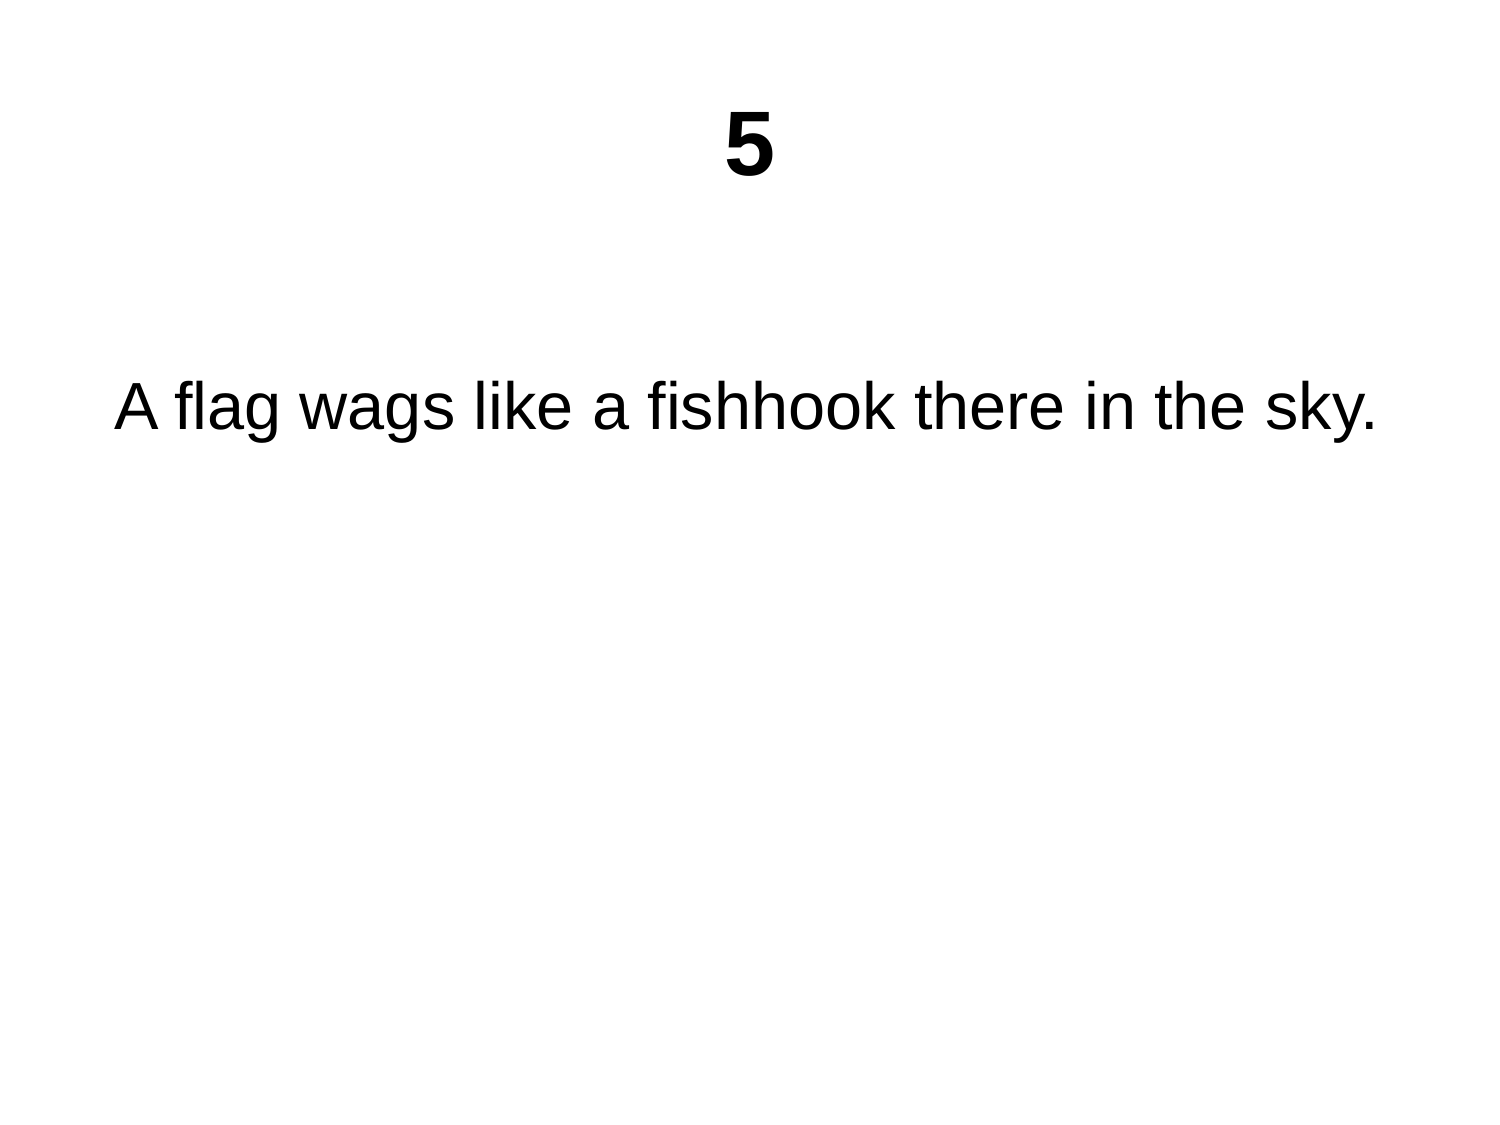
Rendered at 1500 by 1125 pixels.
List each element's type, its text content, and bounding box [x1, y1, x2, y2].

list A flag wags like a fishhook there in the sky. [99, 262, 1451, 1006]
title 5 [74, 44, 1426, 233]
